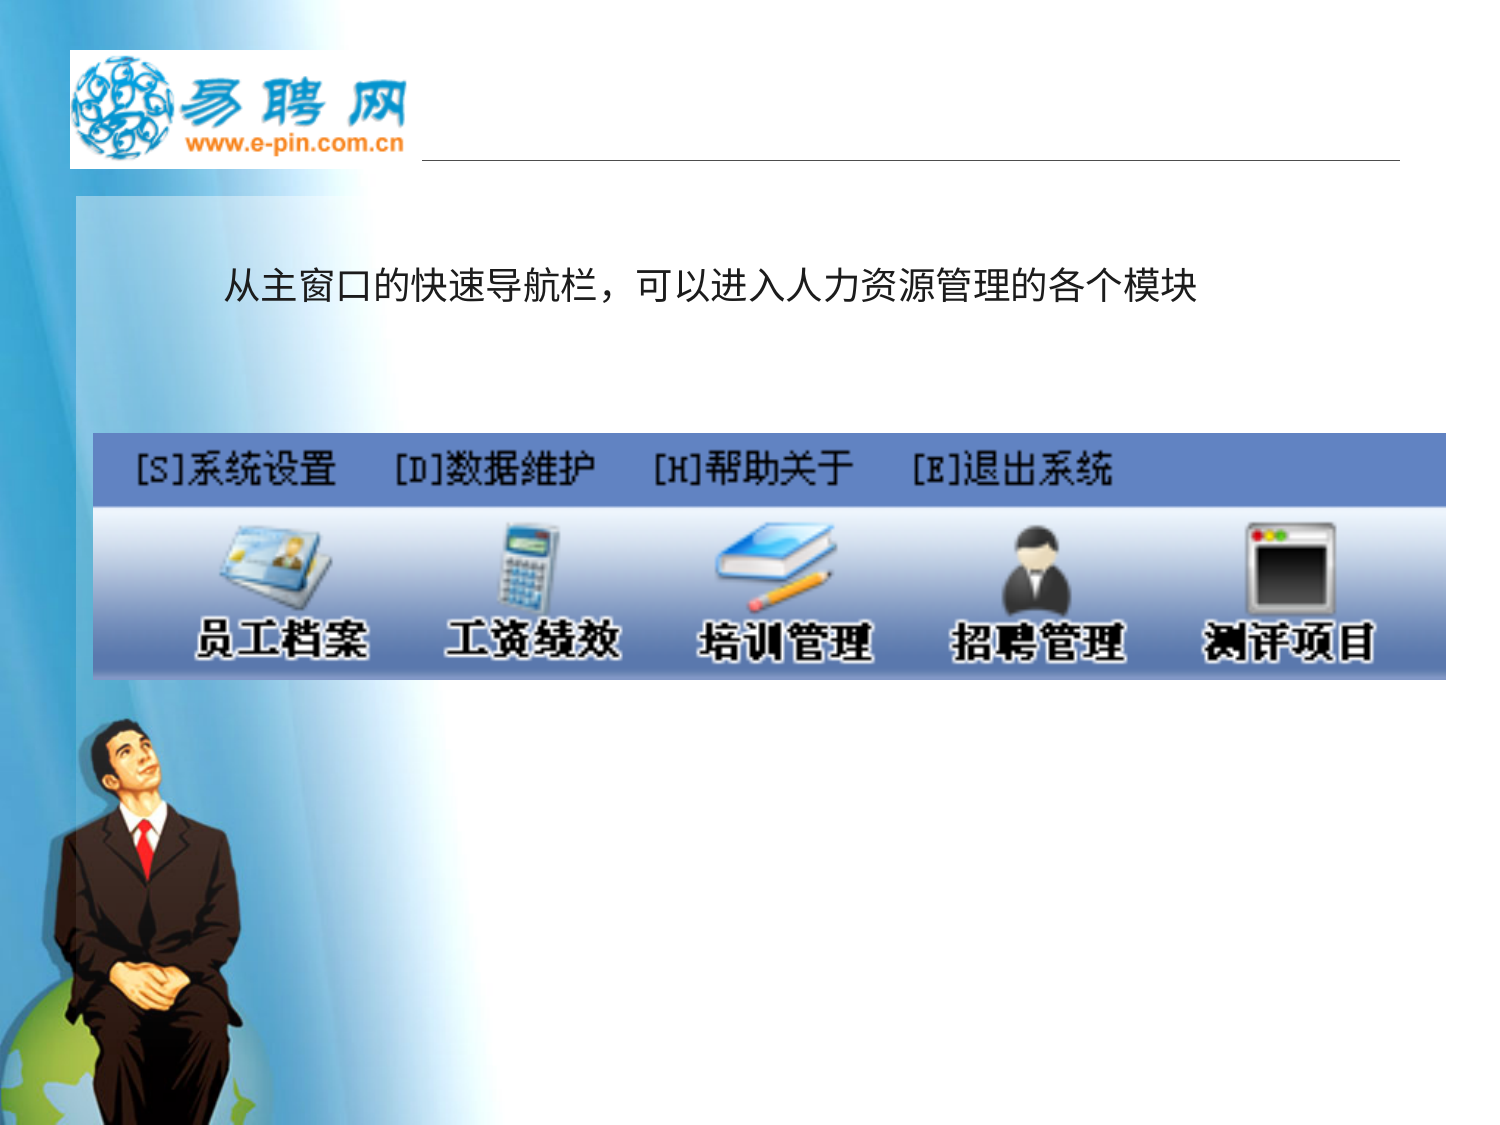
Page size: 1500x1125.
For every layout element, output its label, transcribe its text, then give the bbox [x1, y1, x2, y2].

list 从主窗口的快速导航栏，可以进入人力资源管理的各个模块 [74, 231, 1426, 1069]
picture [0, 0, 1500, 1125]
